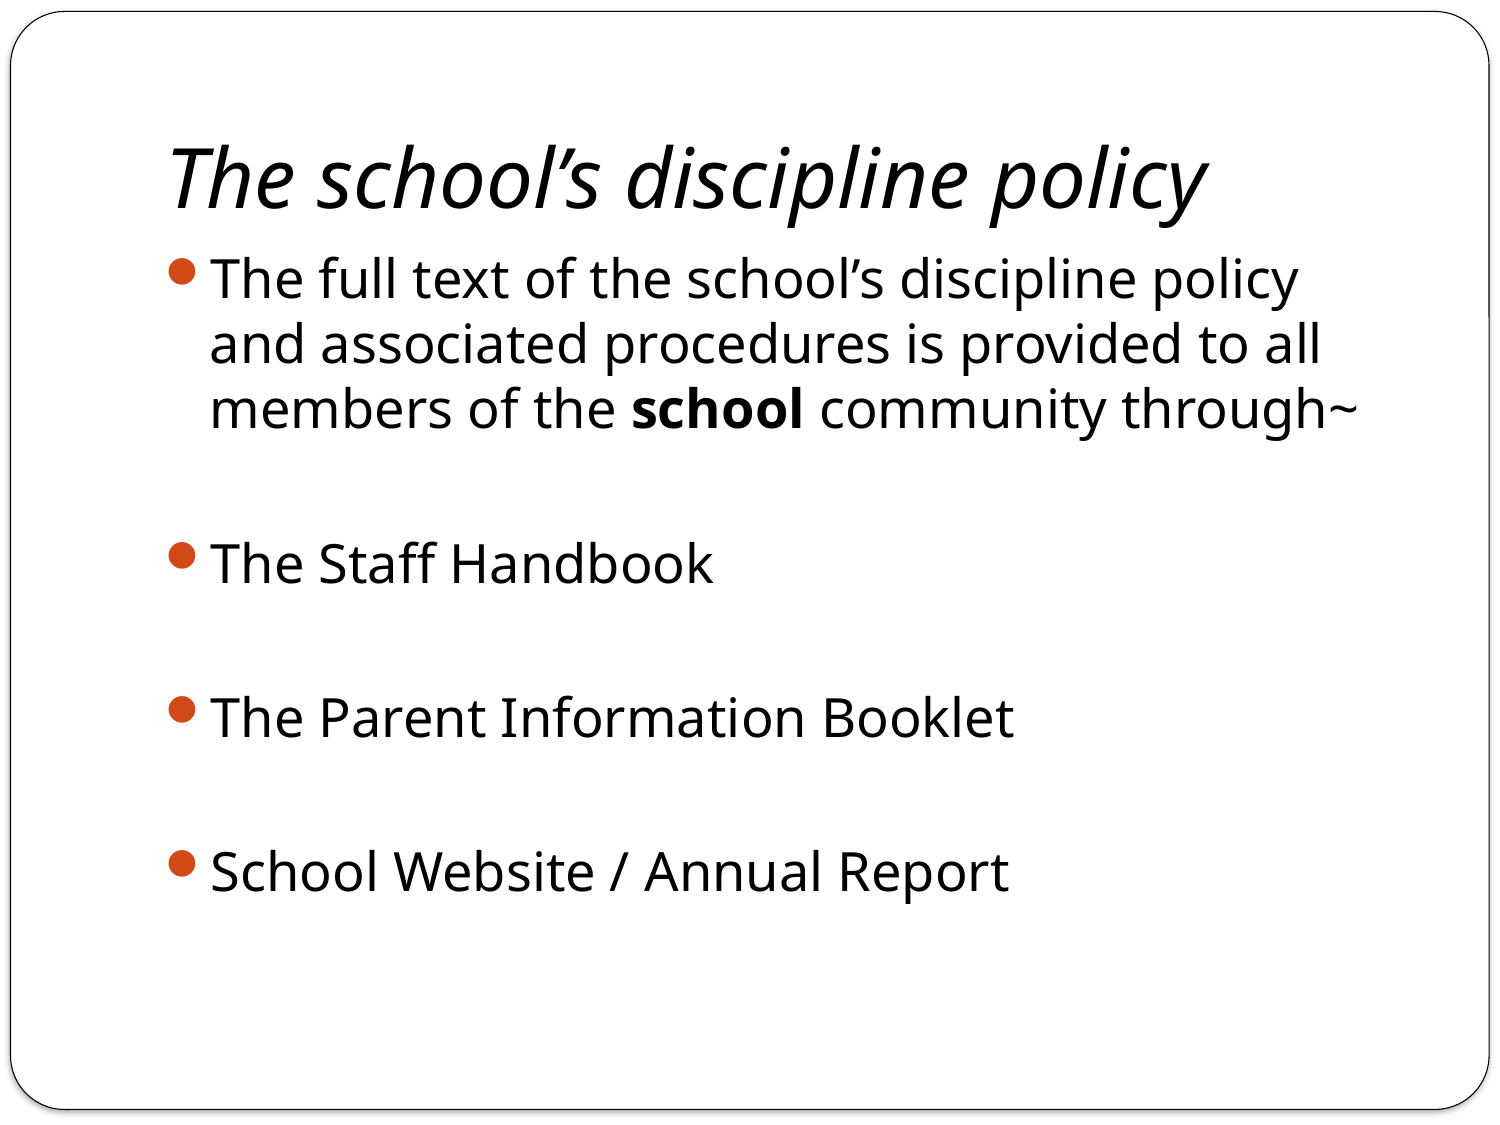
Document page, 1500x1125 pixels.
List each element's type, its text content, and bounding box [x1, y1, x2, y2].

list The full text of the school’s discipline policy and associated procedures is provided to all members of the school community through~ The Staff Handbook The Parent Information Booklet School Website / Annual Report [150, 237, 1425, 988]
title The school’s discipline policy [150, 45, 1425, 233]
